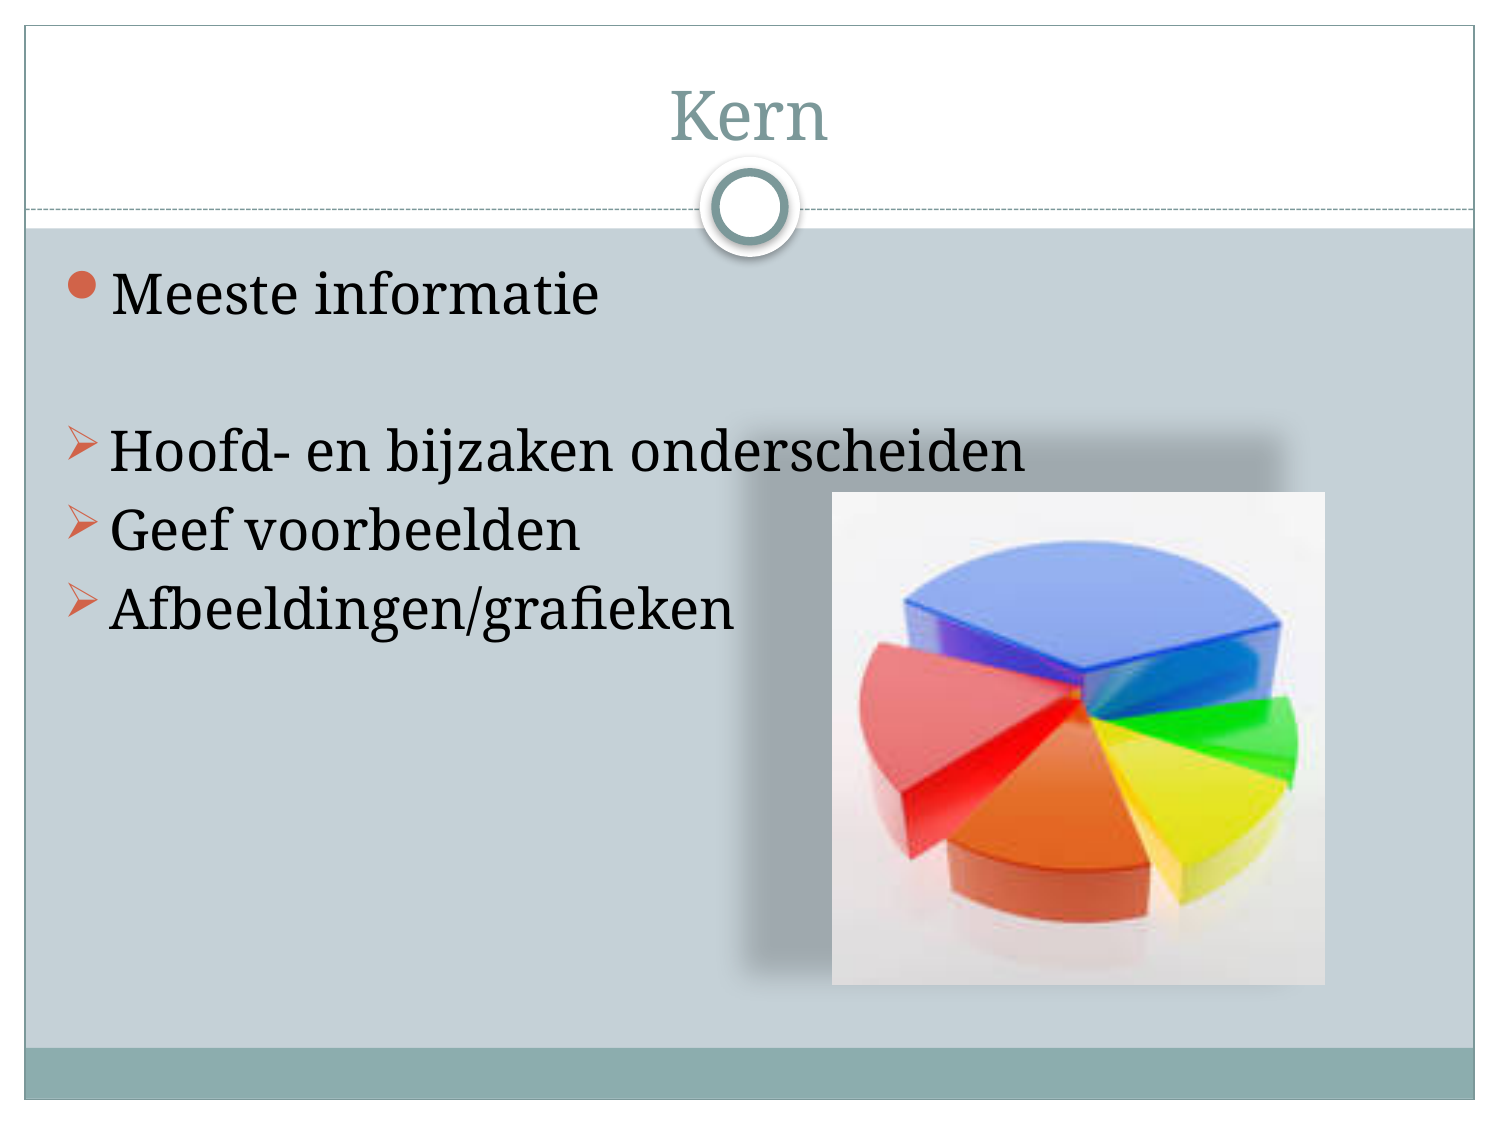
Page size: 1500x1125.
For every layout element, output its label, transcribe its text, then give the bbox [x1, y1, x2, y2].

picture [831, 491, 1325, 985]
list Meeste informatie Hoofd- en bijzaken onderscheiden Geef voorbeelden Afbeeldingen/grafieken [49, 250, 1445, 1001]
title Kern [49, 37, 1450, 162]
